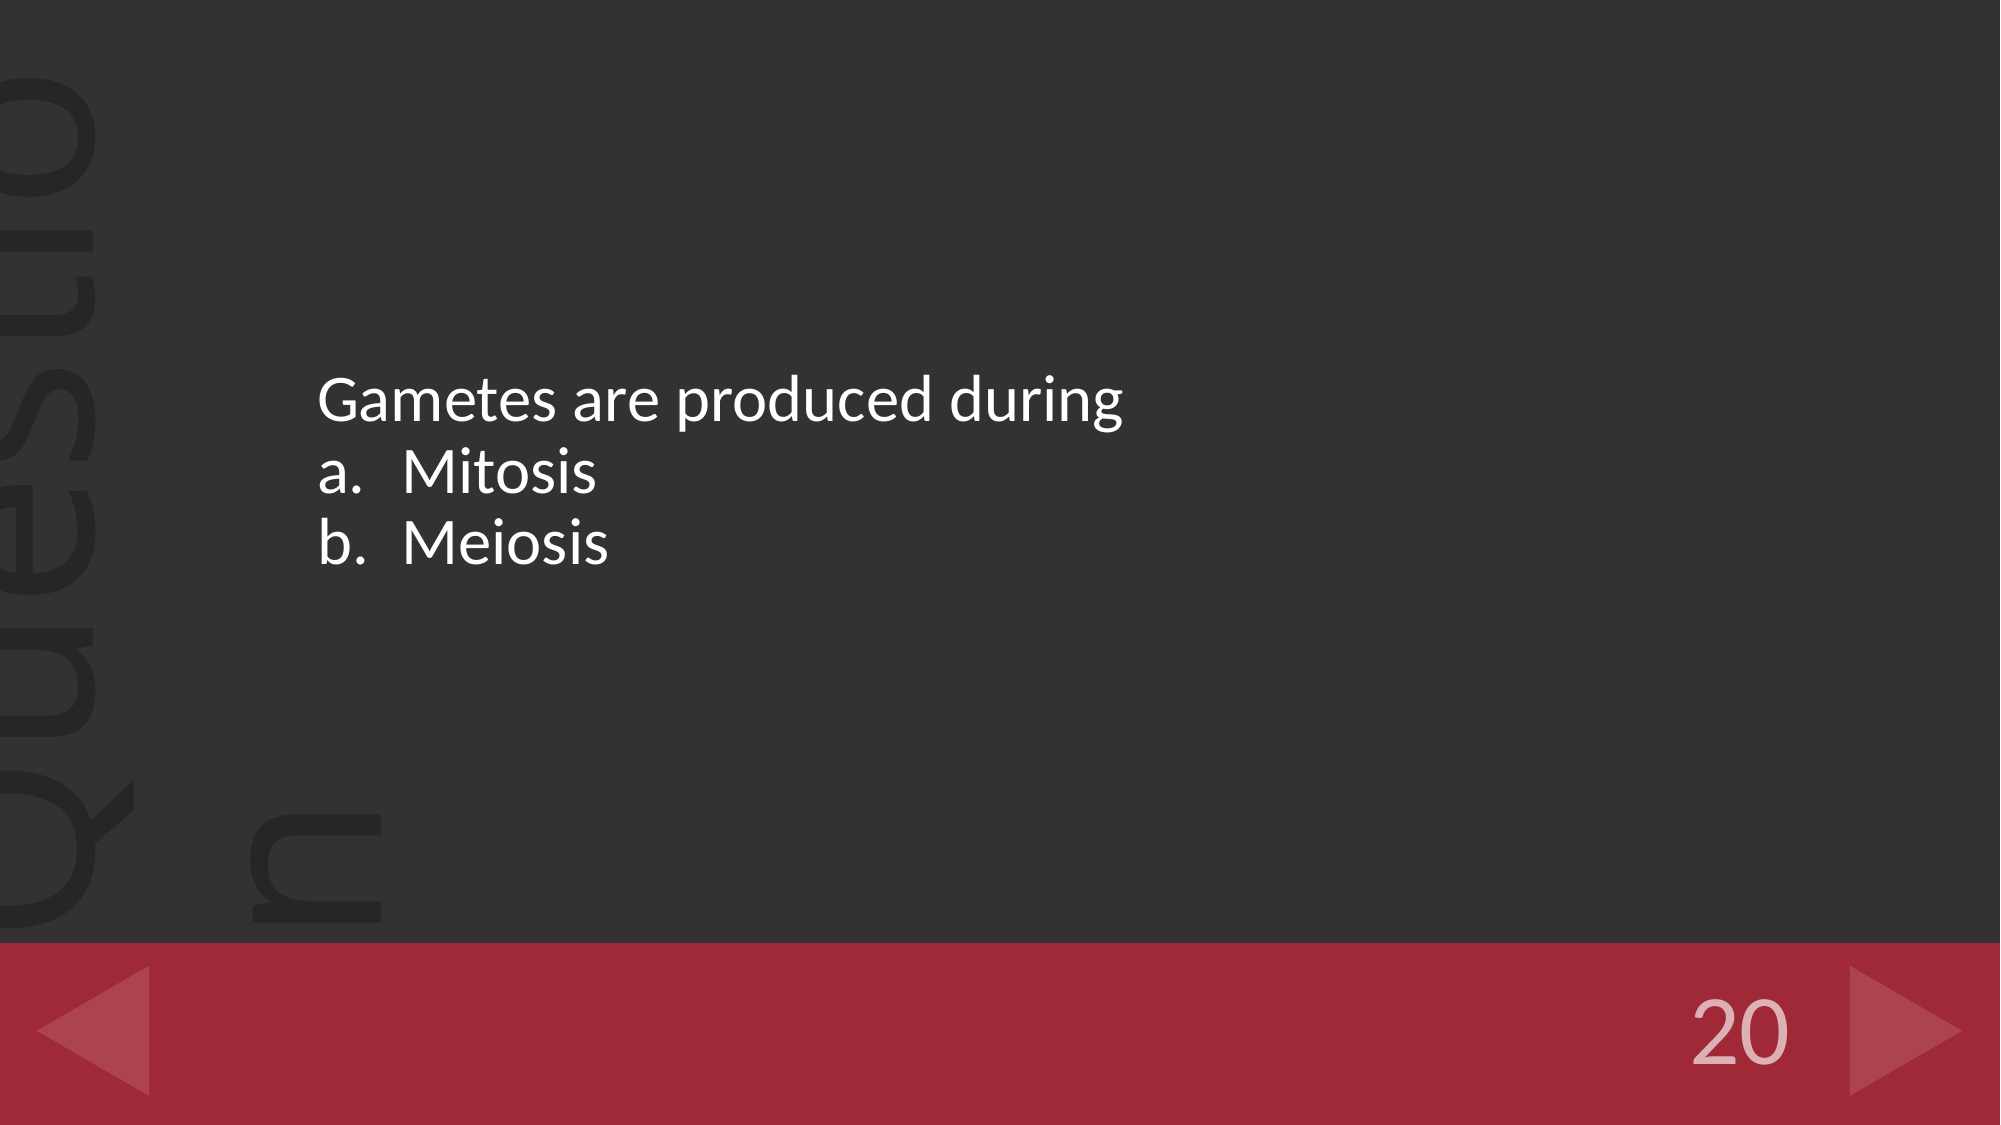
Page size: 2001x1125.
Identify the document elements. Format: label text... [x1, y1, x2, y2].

list Gametes are produced during Mitosis Meiosis [302, 307, 1760, 636]
list 20 [1494, 967, 1806, 1097]
